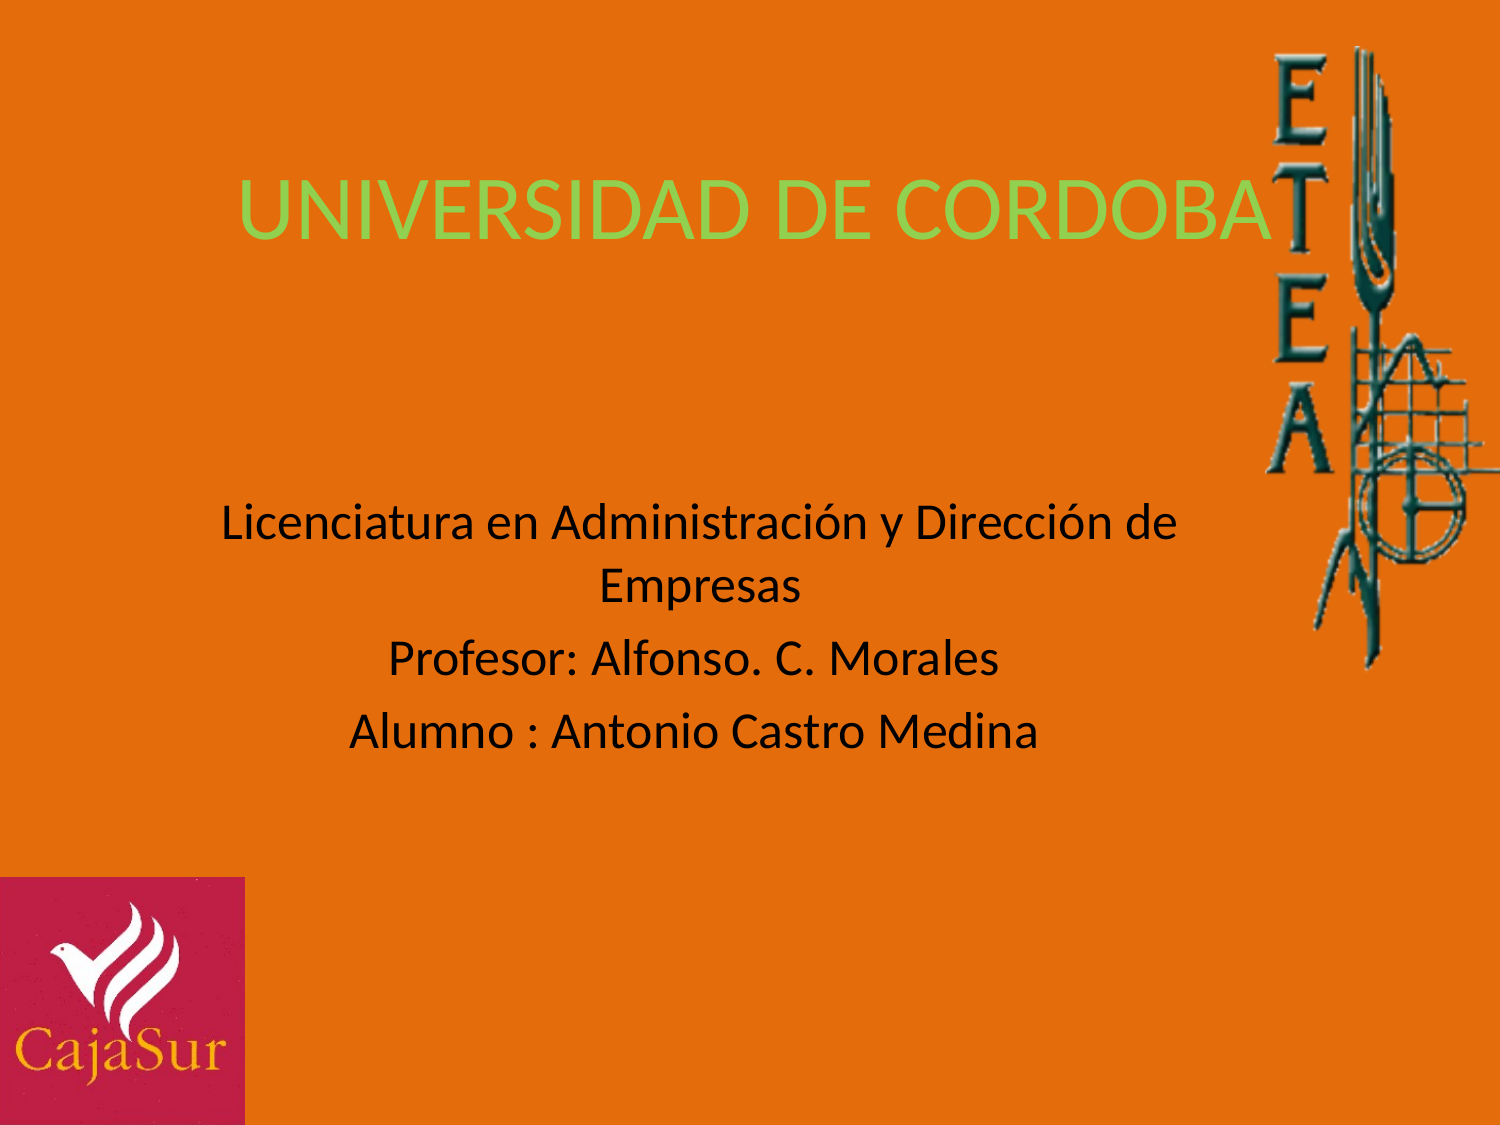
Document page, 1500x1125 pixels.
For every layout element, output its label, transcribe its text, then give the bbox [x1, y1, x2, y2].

title UNIVERSIDAD DE CORDOBA [117, 82, 1260, 324]
subtitle Licenciatura en Administración y Dirección de Empresas Profesor: Alfonso. C. Morales Alumno : Antonio Castro Medina [175, 480, 1226, 768]
picture [1265, 46, 1500, 674]
picture [0, 876, 245, 1125]
